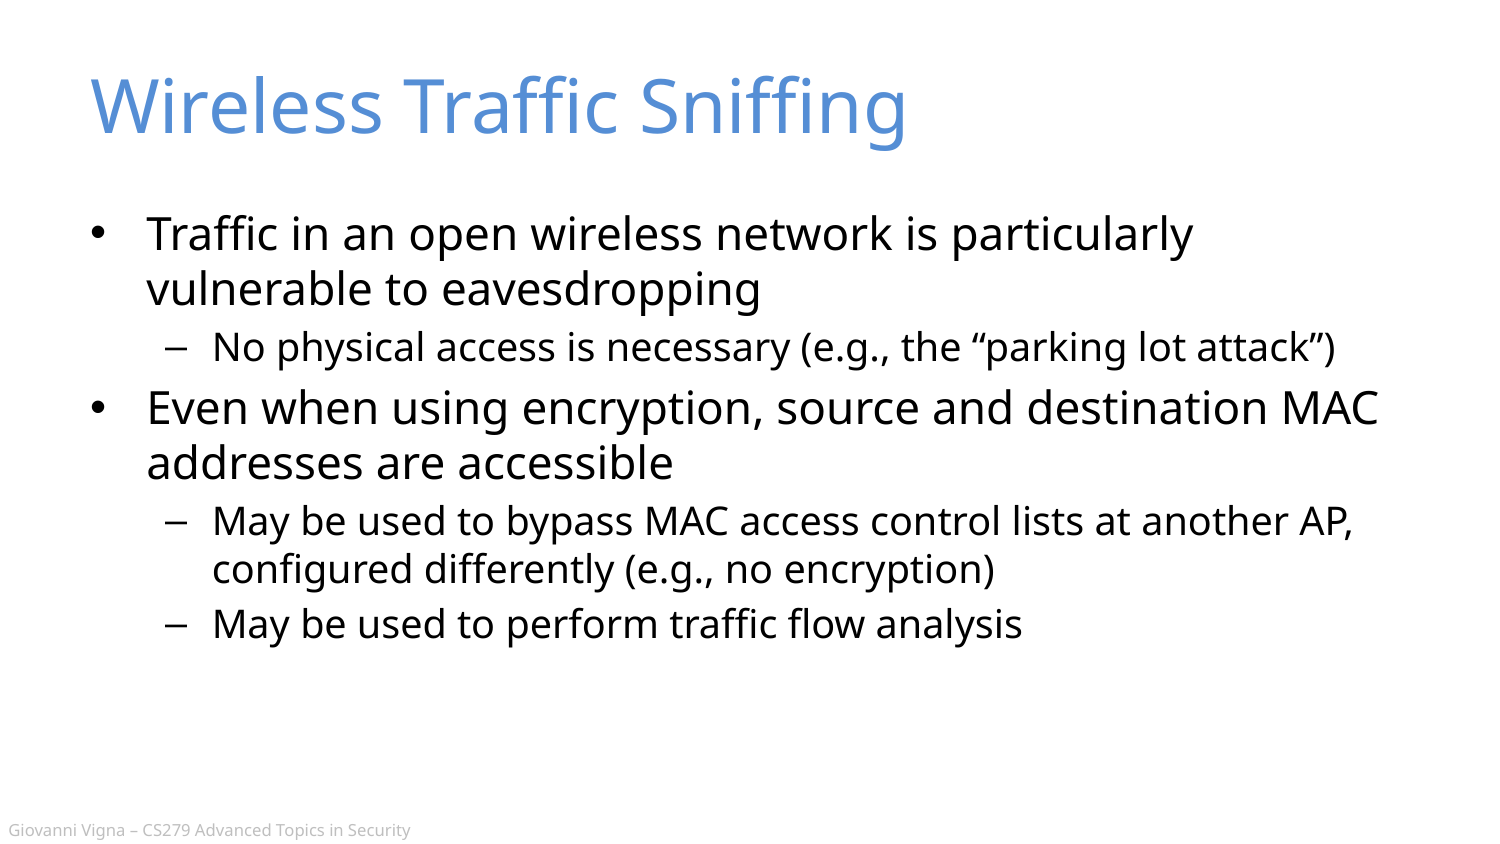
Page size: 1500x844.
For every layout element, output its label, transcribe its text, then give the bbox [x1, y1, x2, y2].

list Traffic in an open wireless network is particularly vulnerable to eavesdropping No physical access is necessary (e.g., the “parking lot attack”) Even when using encryption, source and destination MAC addresses are accessible May be used to bypass MAC access control lists at another AP, configured differently (e.g., no encryption) May be used to perform traffic flow analysis [75, 196, 1425, 813]
title Wireless Traffic Sniffing [75, 33, 1425, 175]
